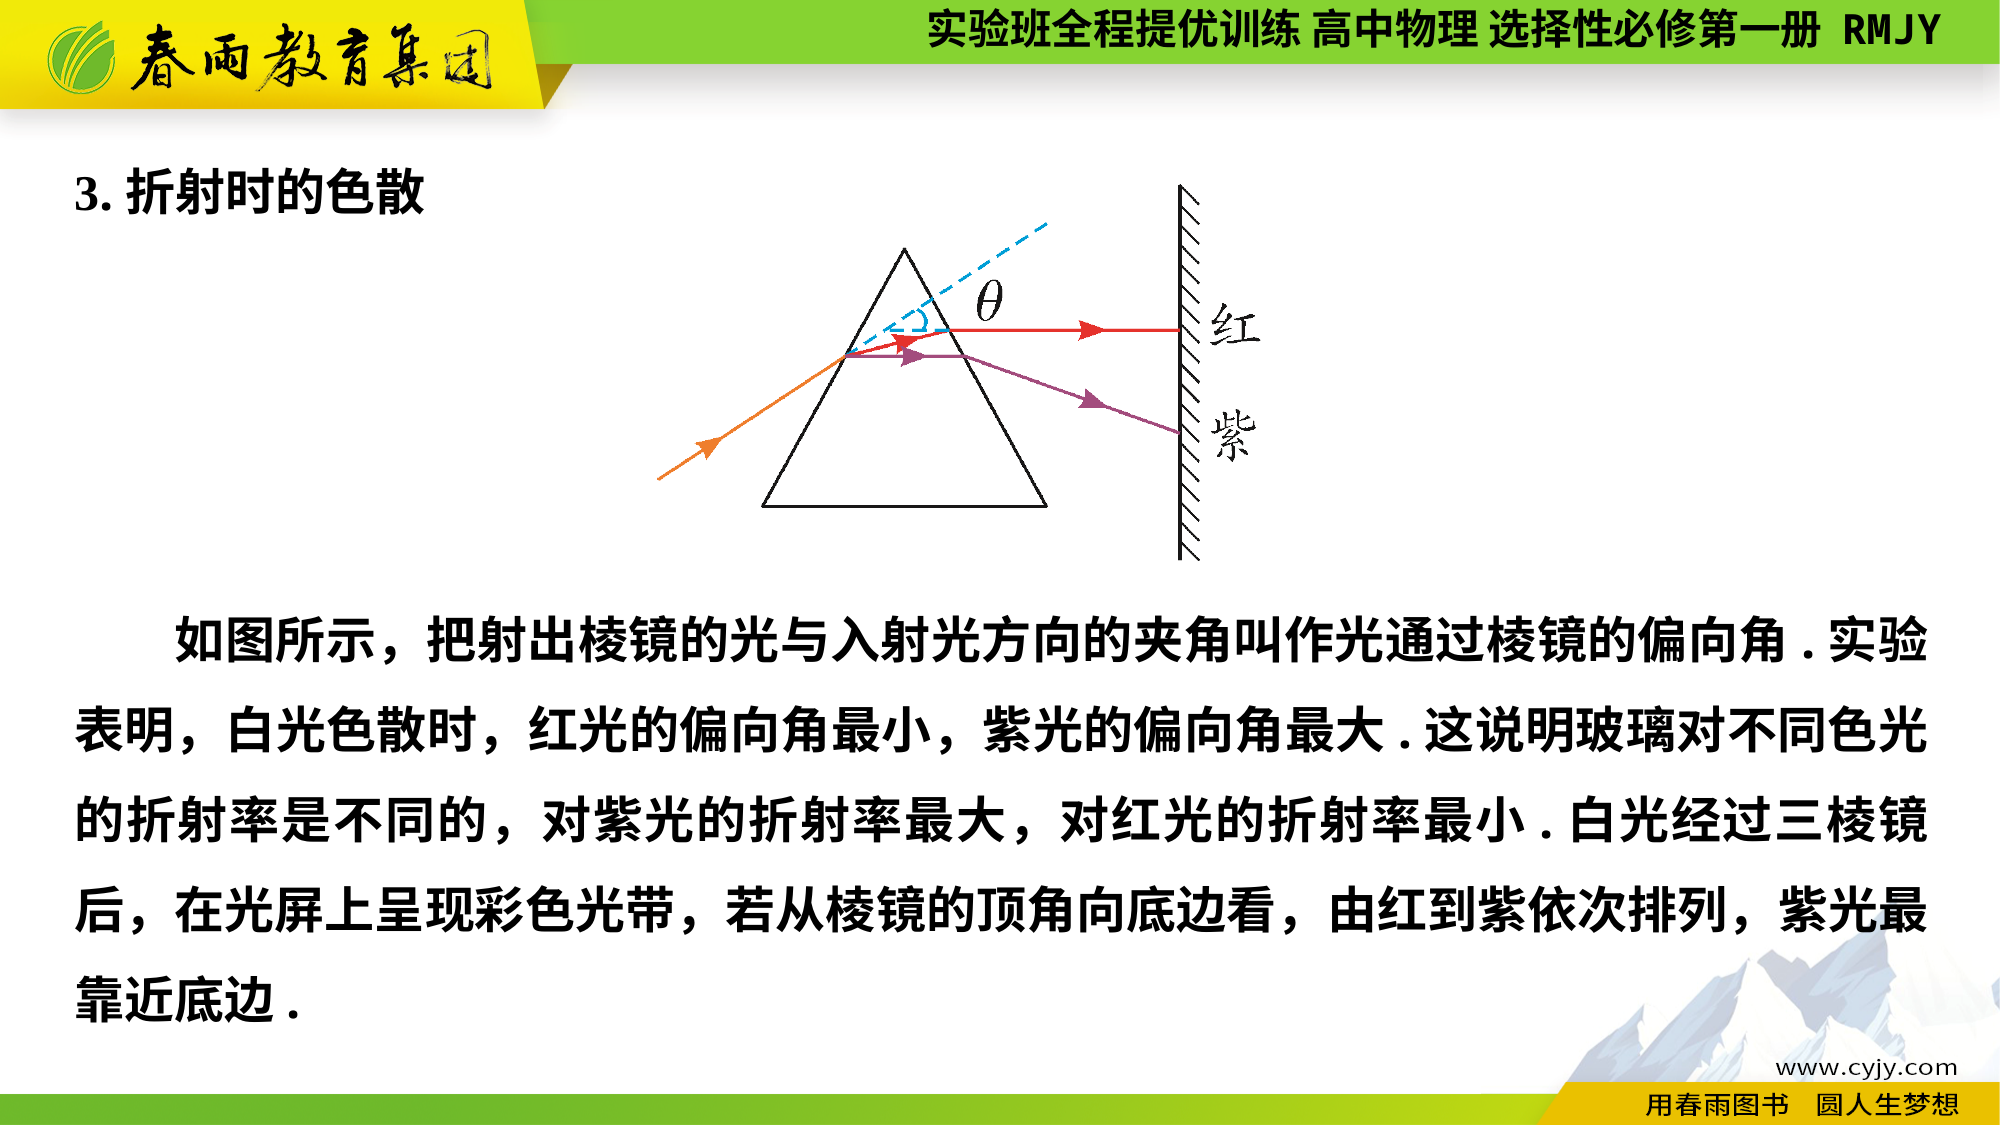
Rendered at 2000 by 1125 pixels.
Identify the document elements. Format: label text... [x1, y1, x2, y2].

list 3.折射时的色散 如图所示，把射出棱镜的光与入射光方向的夹角叫作光通过棱镜的偏向角.实验表明，白光色散时，红光的偏向角最小，紫光的偏向角最大.这说明玻璃对不同色光的折射率是不同的，对紫光的折射率最大，对红光的折射率最小.白光经过三棱镜后，在光屏上呈现彩色光带，若从棱镜的顶角向底边看，由红到紫依次排列，紫光最靠近底边. [59, 122, 1944, 1047]
picture [0, 0, 2000, 1125]
